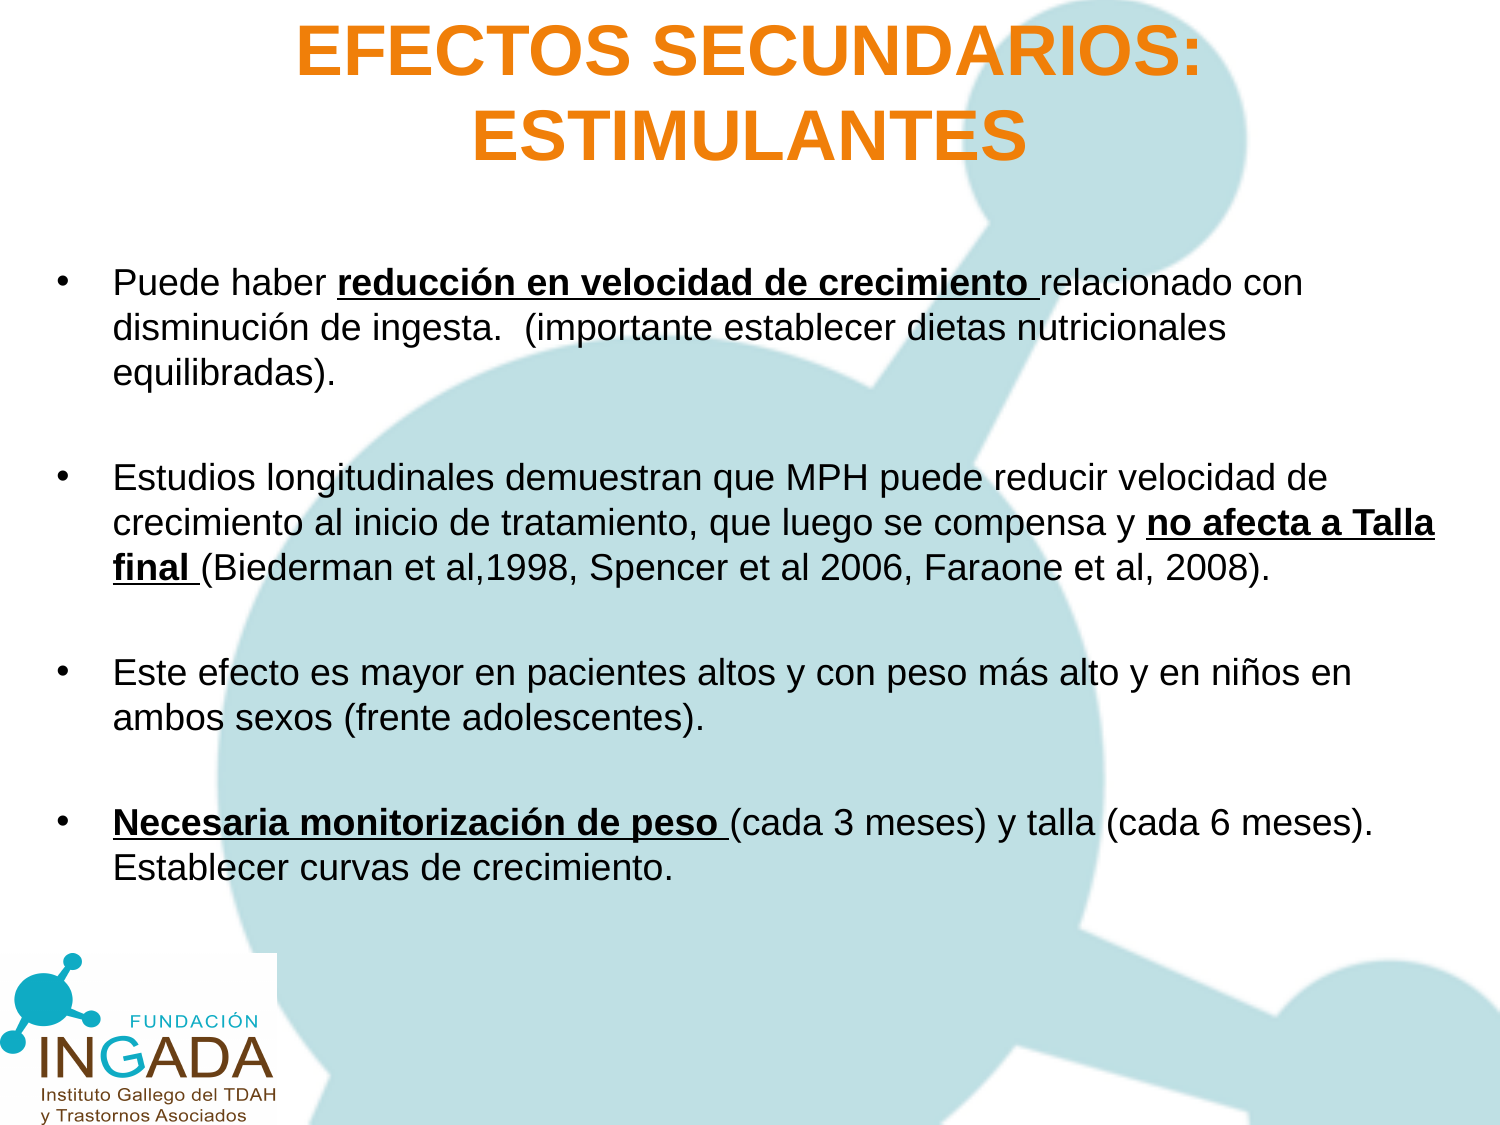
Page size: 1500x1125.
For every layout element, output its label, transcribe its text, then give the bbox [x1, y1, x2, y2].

picture [0, 953, 277, 1125]
list Puede haber reducción en velocidad de crecimiento relacionado con disminución de ingesta. (importante establecer dietas nutricionales equilibradas). Estudios longitudinales demuestran que MPH puede reducir velocidad de crecimiento al inicio de tratamiento, que luego se compensa y no afecta a Talla final (Biederman et al,1998, Spencer et al 2006, Faraone et al, 2008). Este efecto es mayor en pacientes altos y con peso más alto y en niños en ambos sexos (frente adolescentes). Necesaria monitorización de peso (cada 3 meses) y talla (cada 6 meses). Establecer curvas de crecimiento. [41, 203, 1471, 906]
title EFECTOS SECUNDARIOS: ESTIMULANTES [0, 0, 1500, 183]
